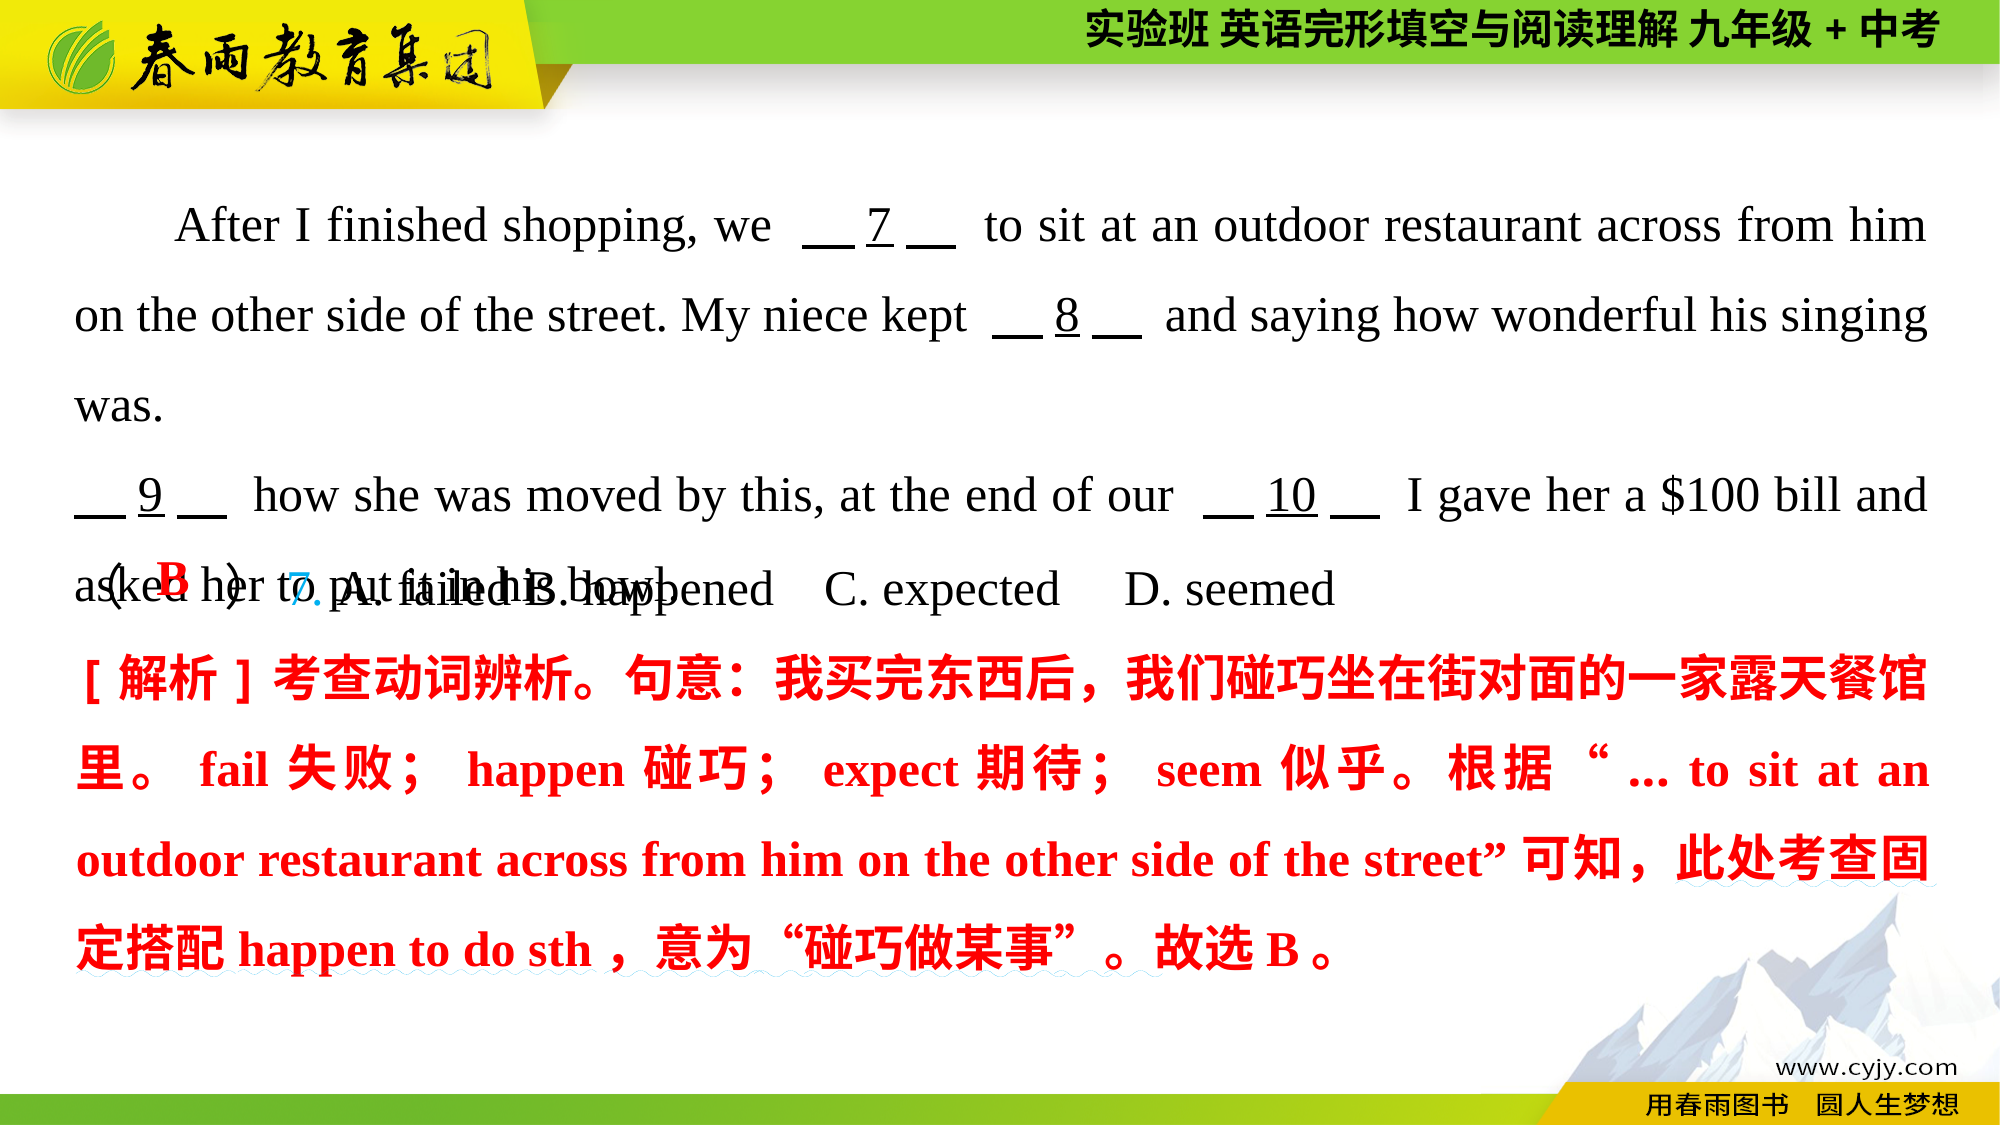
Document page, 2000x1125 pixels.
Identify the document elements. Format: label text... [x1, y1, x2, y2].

text_box （ ）7. A. failed B. happened C. expected D. seemed [59, 517, 1944, 623]
text_box [解析]考查动词辨析。句意：我买完东西后，我们碰巧坐在街对面的一家露天餐馆里。fail失败；happen碰巧；expect期待；seem似乎。根据“... to sit at an outdoor restaurant across from him on the other side of the street”可知，此处考查固定搭配happen to do sth，意为“碰巧做某事”。故选B。 [60, 609, 1945, 984]
text_box B [141, 538, 205, 613]
list After I finished shopping, we 7 to sit at an outdoor restaurant across from him on the other side of the street. My niece kept 8 and saying how wonderful his singing was. 9 how she was moved by this, at the end of our 10 I gave her a $100 bill and asked her to put it in his bowl. [59, 153, 1944, 517]
picture [0, 0, 2000, 1125]
